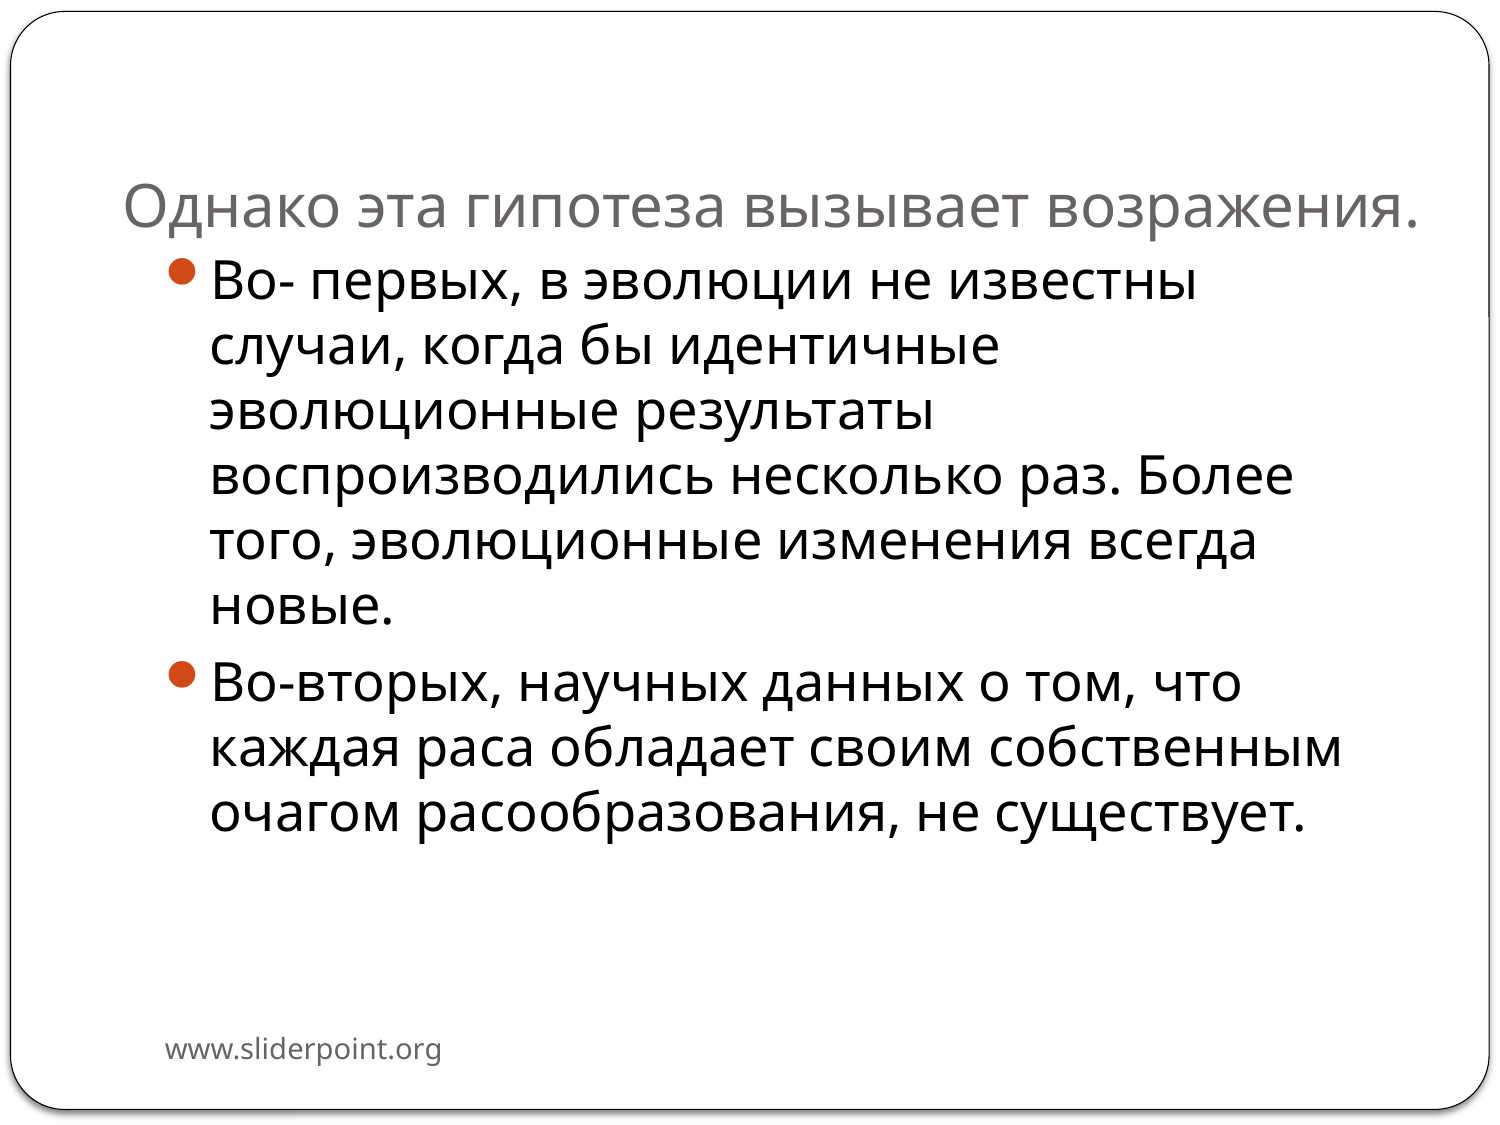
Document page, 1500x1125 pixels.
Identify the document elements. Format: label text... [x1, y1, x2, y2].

list Во- первых, в эволюции не известны случаи, когда бы идентичные эволюционные результаты воспроизводились несколько раз. Более того, эволюционные изменения всегда новые. Во-вторых, научных данных о том, что каждая раса обладает своим собственным очагом расообразования, не существует. [150, 237, 1425, 988]
title Однако эта гипотеза вызывает возражения. [100, 137, 1459, 327]
footer www.sliderpoint.org [150, 1012, 800, 1088]
